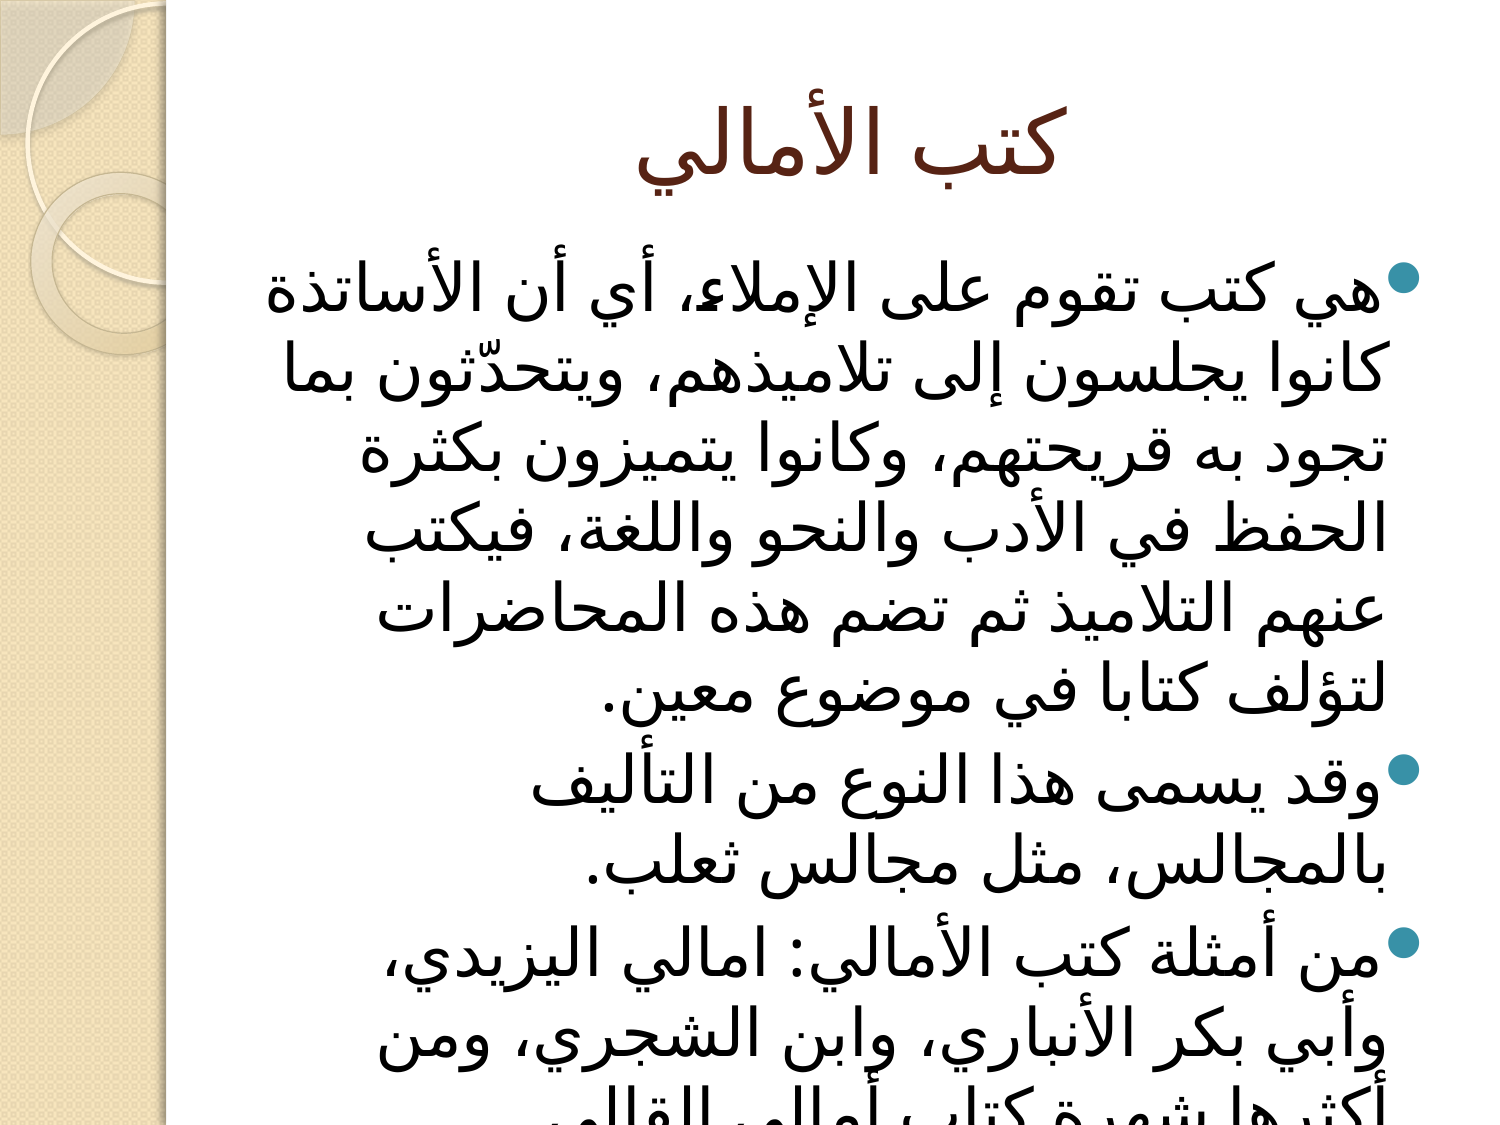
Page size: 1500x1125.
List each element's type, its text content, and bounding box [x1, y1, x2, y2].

title كتب الأمالي [235, 45, 1466, 233]
list هي كتب تقوم على الإملاء، أي أن الأساتذة كانوا يجلسون إلى تلاميذهم، ويتحدّثون بما تجود به قريحتهم، وكانوا يتميزون بكثرة الحفظ في الأدب والنحو واللغة، فيكتب عنهم التلاميذ ثم تضم هذه المحاضرات لتؤلف كتابا في موضوع معين. وقد يسمى هذا النوع من التأليف بالمجالس، مثل مجالس ثعلب. من أمثلة كتب الأمالي: امالي اليزيدي، وأبي بكر الأنباري، وابن الشجري، ومن أكثرها شهرة كتاب أمالي القالي. [235, 237, 1466, 1025]
